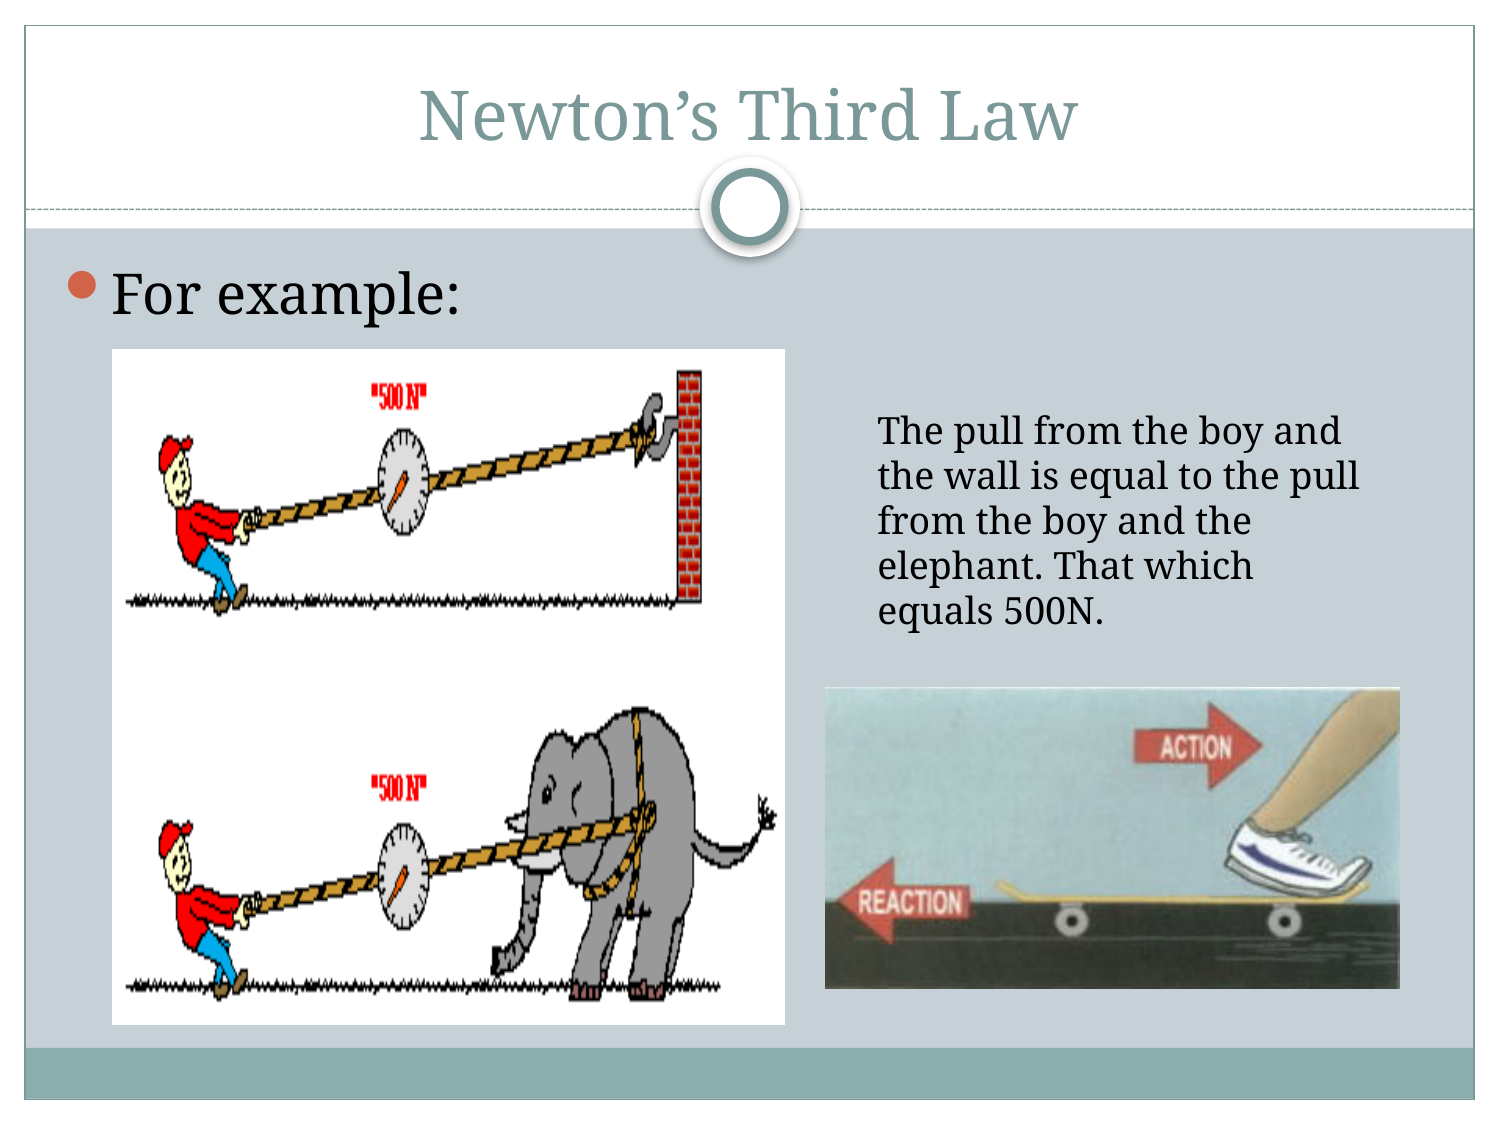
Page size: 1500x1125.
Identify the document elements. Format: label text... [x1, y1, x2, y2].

title Newton’s Third Law [49, 37, 1450, 162]
picture [824, 687, 1401, 990]
list For example: [49, 250, 1445, 1001]
text_box The pull from the boy and the wall is equal to the pull from the boy and the elephant. That which equals 500N. [862, 399, 1388, 684]
picture [112, 349, 785, 1026]
